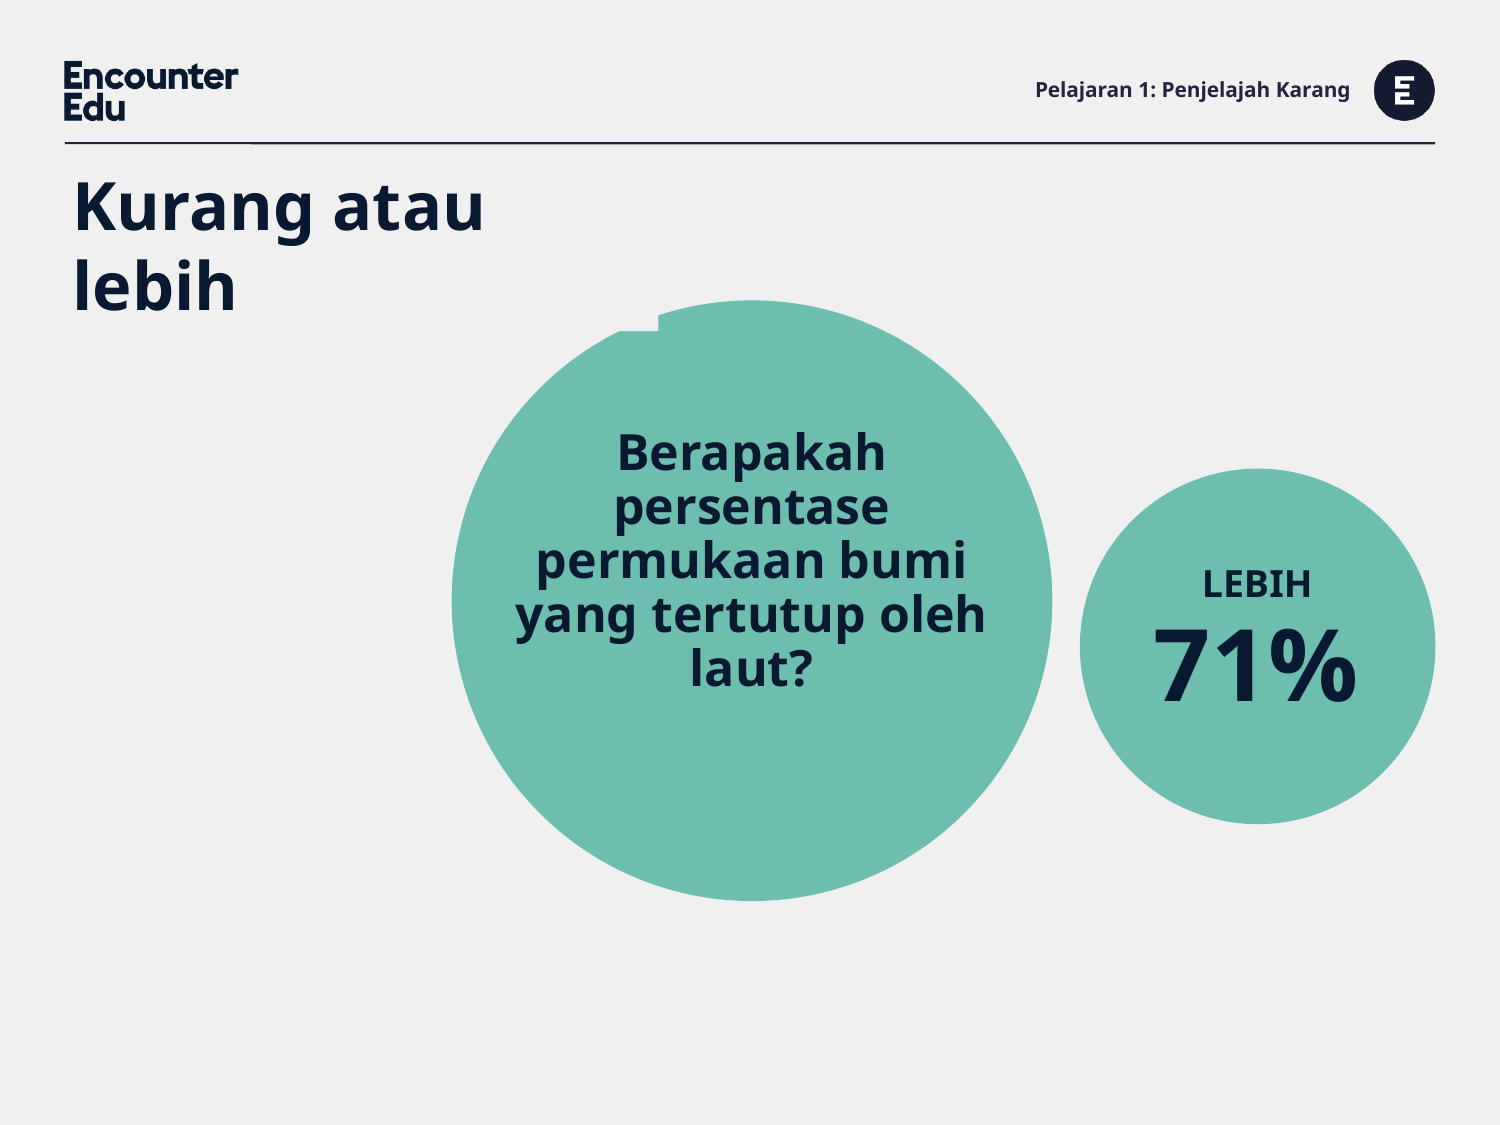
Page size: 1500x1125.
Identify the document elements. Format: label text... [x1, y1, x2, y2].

text_box Kurang atau lebih [64, 156, 659, 332]
list 71% [1097, 655, 1415, 790]
list Berapakah persentase permukaan bumi yang tertutup oleh laut? [482, 419, 1021, 602]
text_box LEBIH [1079, 516, 1435, 655]
title Pelajaran 1: Penjelajah Karang [749, 67, 1359, 114]
picture [60, 59, 243, 122]
picture [1372, 58, 1436, 122]
